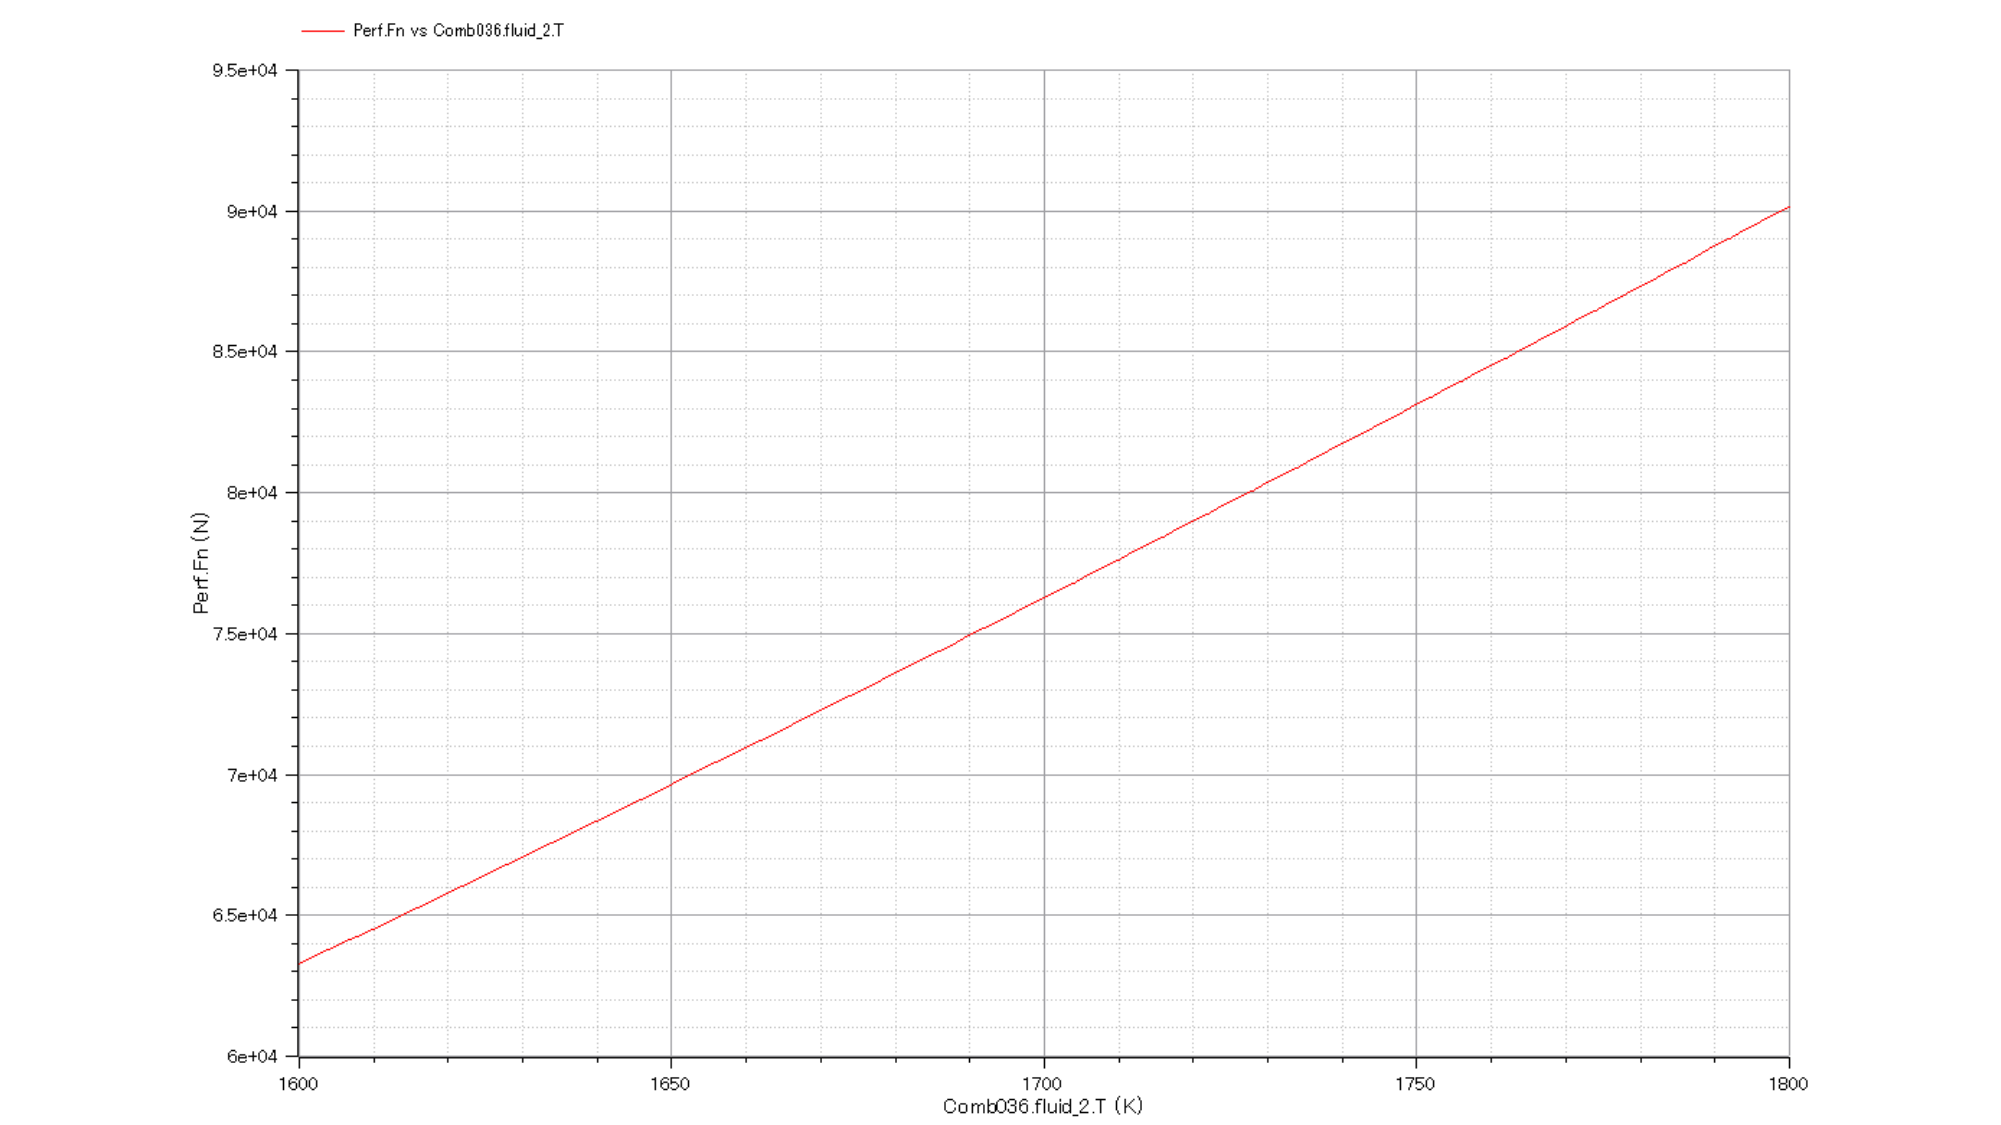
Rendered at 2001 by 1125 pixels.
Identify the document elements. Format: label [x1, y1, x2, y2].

picture [185, 0, 1815, 1125]
